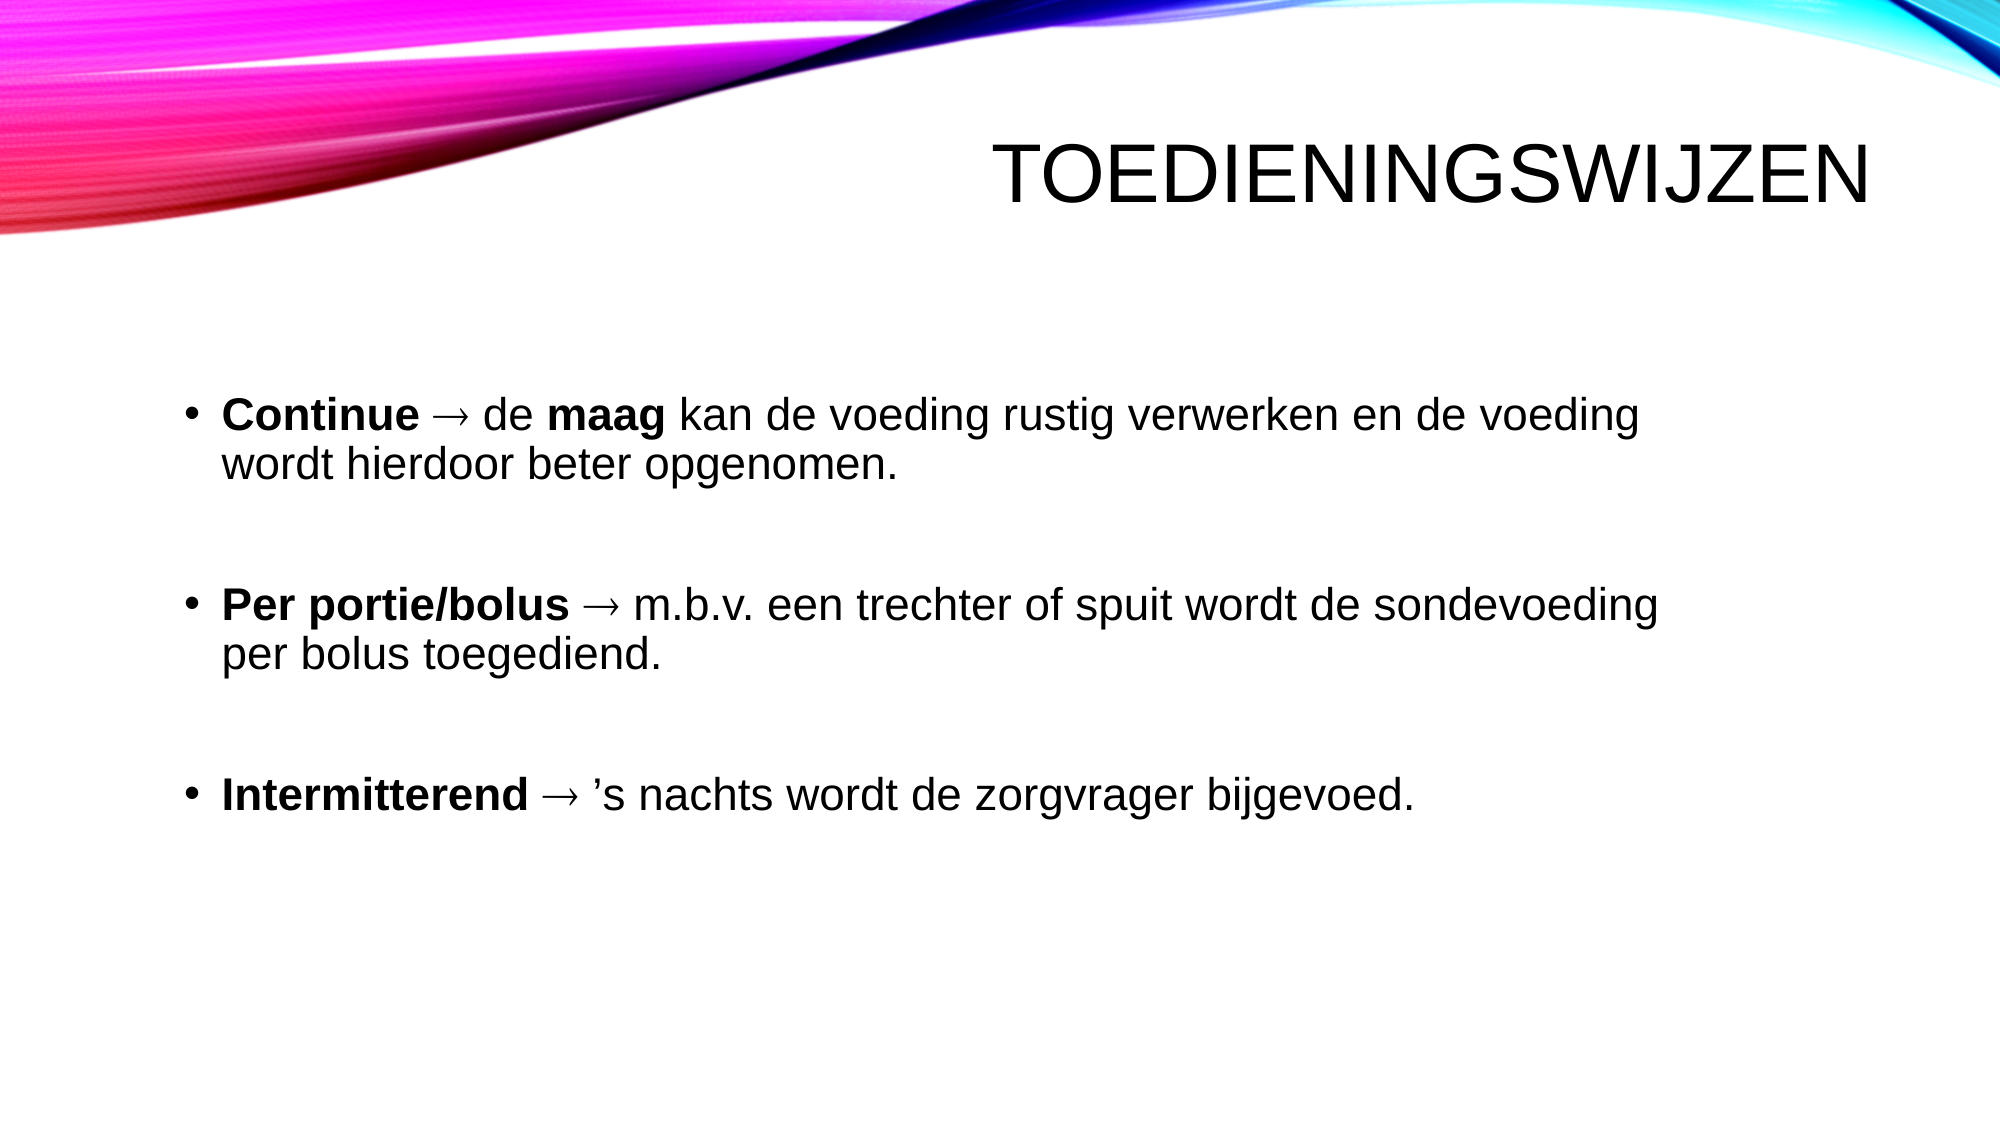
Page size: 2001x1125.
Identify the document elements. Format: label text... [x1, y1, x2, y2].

title Toedieningswijzen [474, 69, 1888, 282]
picture [0, 0, 2000, 237]
list Continue  de maag kan de voeding rustig verwerken en de voeding wordt hierdoor beter opgenomen. Per portie/bolus  m.b.v. een trechter of spuit wordt de sondevoeding per bolus toegediend. Intermitterend  ’s nachts wordt de zorgvrager bijgevoed. [169, 337, 1722, 1075]
picture [1890, 0, 2000, 75]
picture [1910, 0, 2000, 45]
